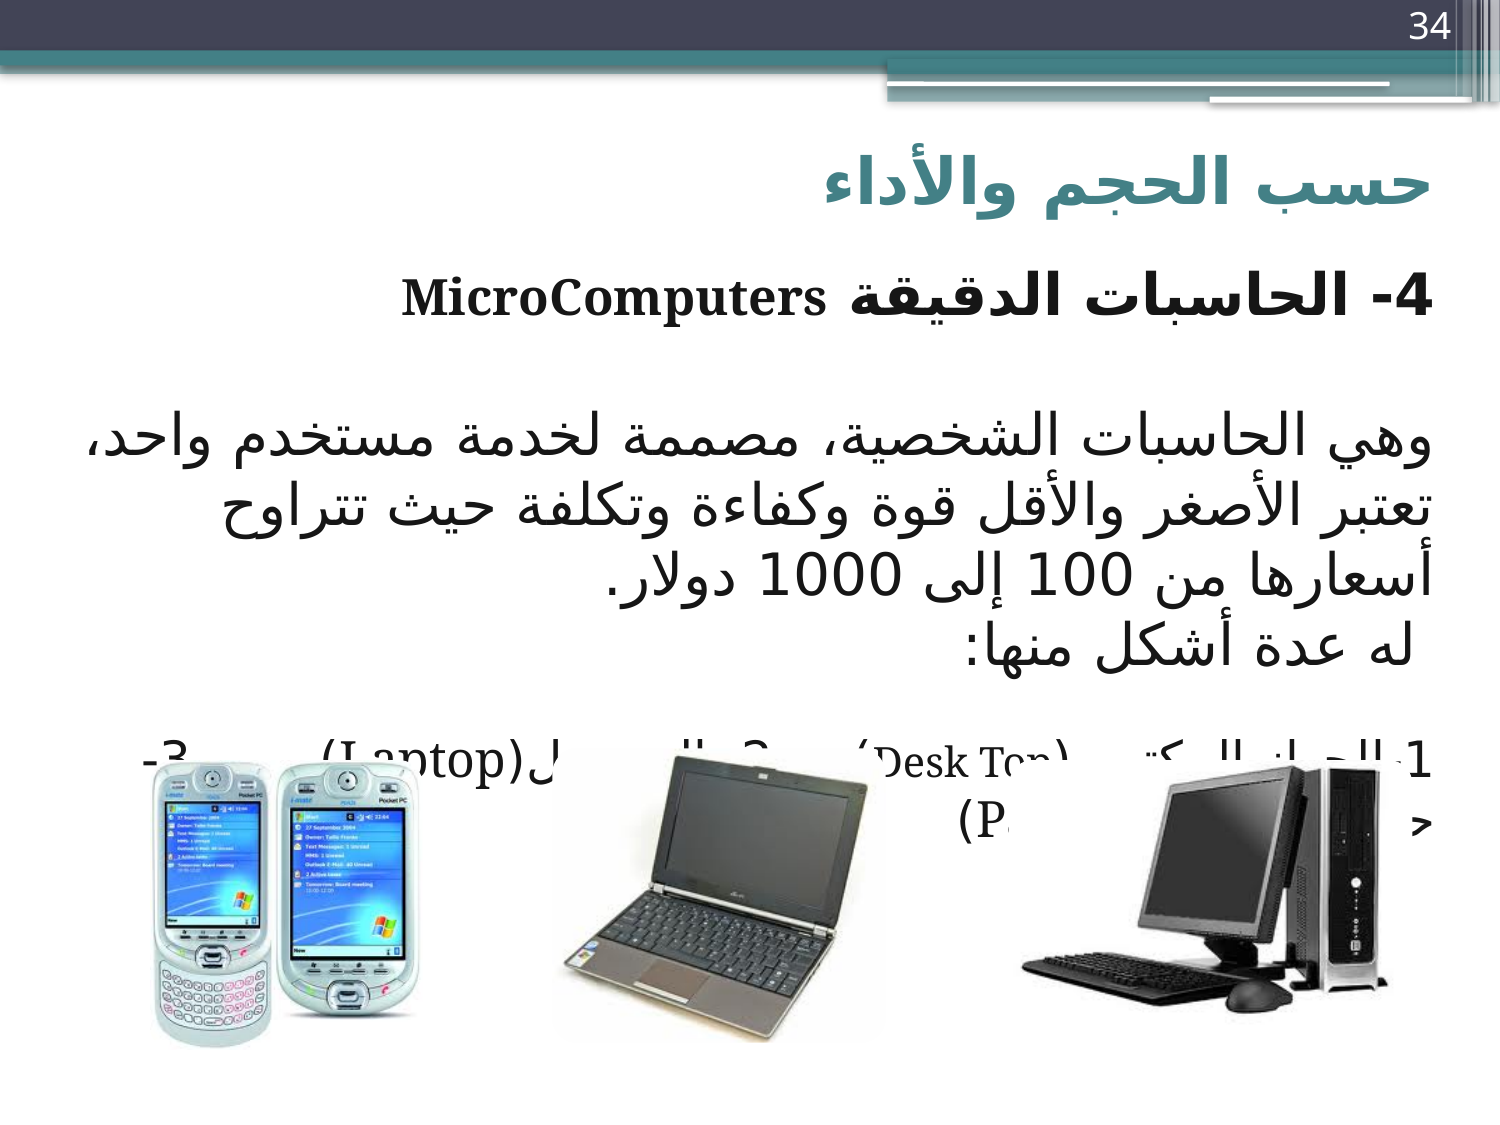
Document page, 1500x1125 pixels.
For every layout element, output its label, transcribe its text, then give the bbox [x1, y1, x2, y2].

picture [552, 748, 886, 1043]
picture [1008, 759, 1413, 1041]
text_box حسب الحجم والأداء [99, 37, 1450, 225]
picture [149, 759, 423, 1051]
slide_number 34 [1341, 0, 1466, 61]
text_box 4- الحاسبات الدقيقة MicroComputers وهي الحاسبات الشخصية، مصممة لخدمة مستخدم واحد، تعتبر الأصغر والأقل قوة وكفاءة وتكلفة حيث تتراوح أسعارها من 100 إلى 1000 دولار. له عدة أشكل منها: 1-الجهاز المكتبي (Desk Top) 2 -المحمول(Laptop) 3-حاسوب الجيب (Palm) [0, 249, 1450, 913]
